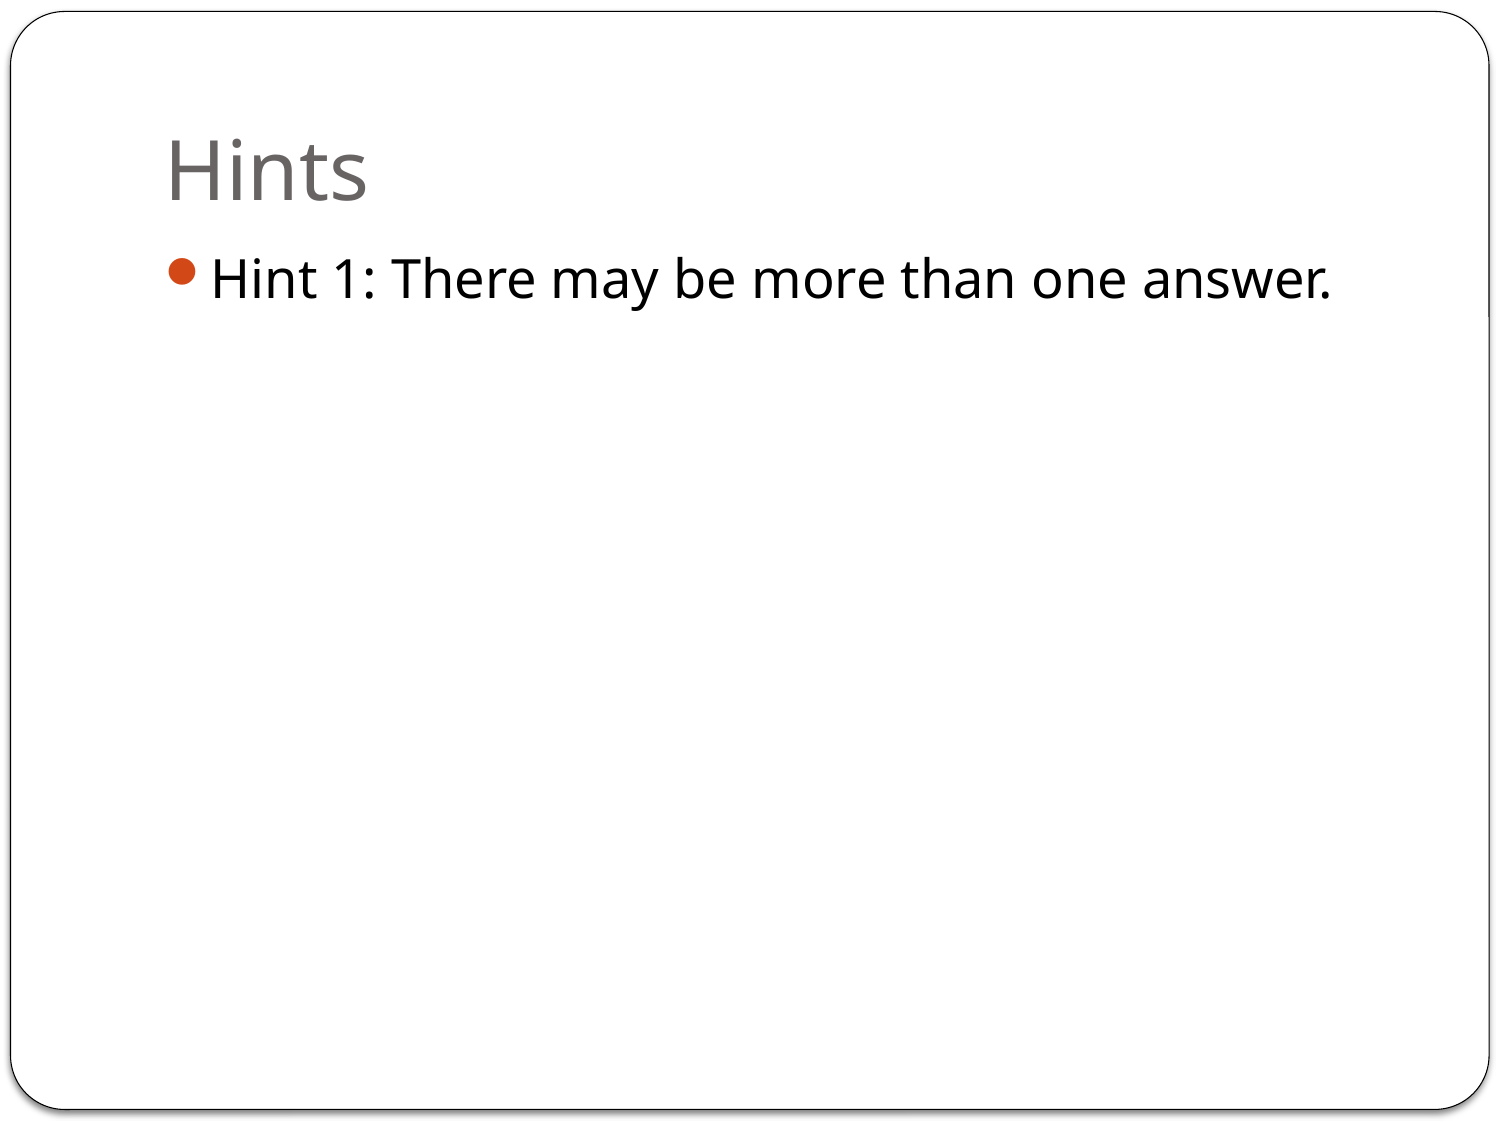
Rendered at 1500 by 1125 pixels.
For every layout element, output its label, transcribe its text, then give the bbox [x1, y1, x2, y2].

title Hints [150, 45, 1425, 233]
list Hint 1: There may be more than one answer. [150, 237, 1425, 988]
